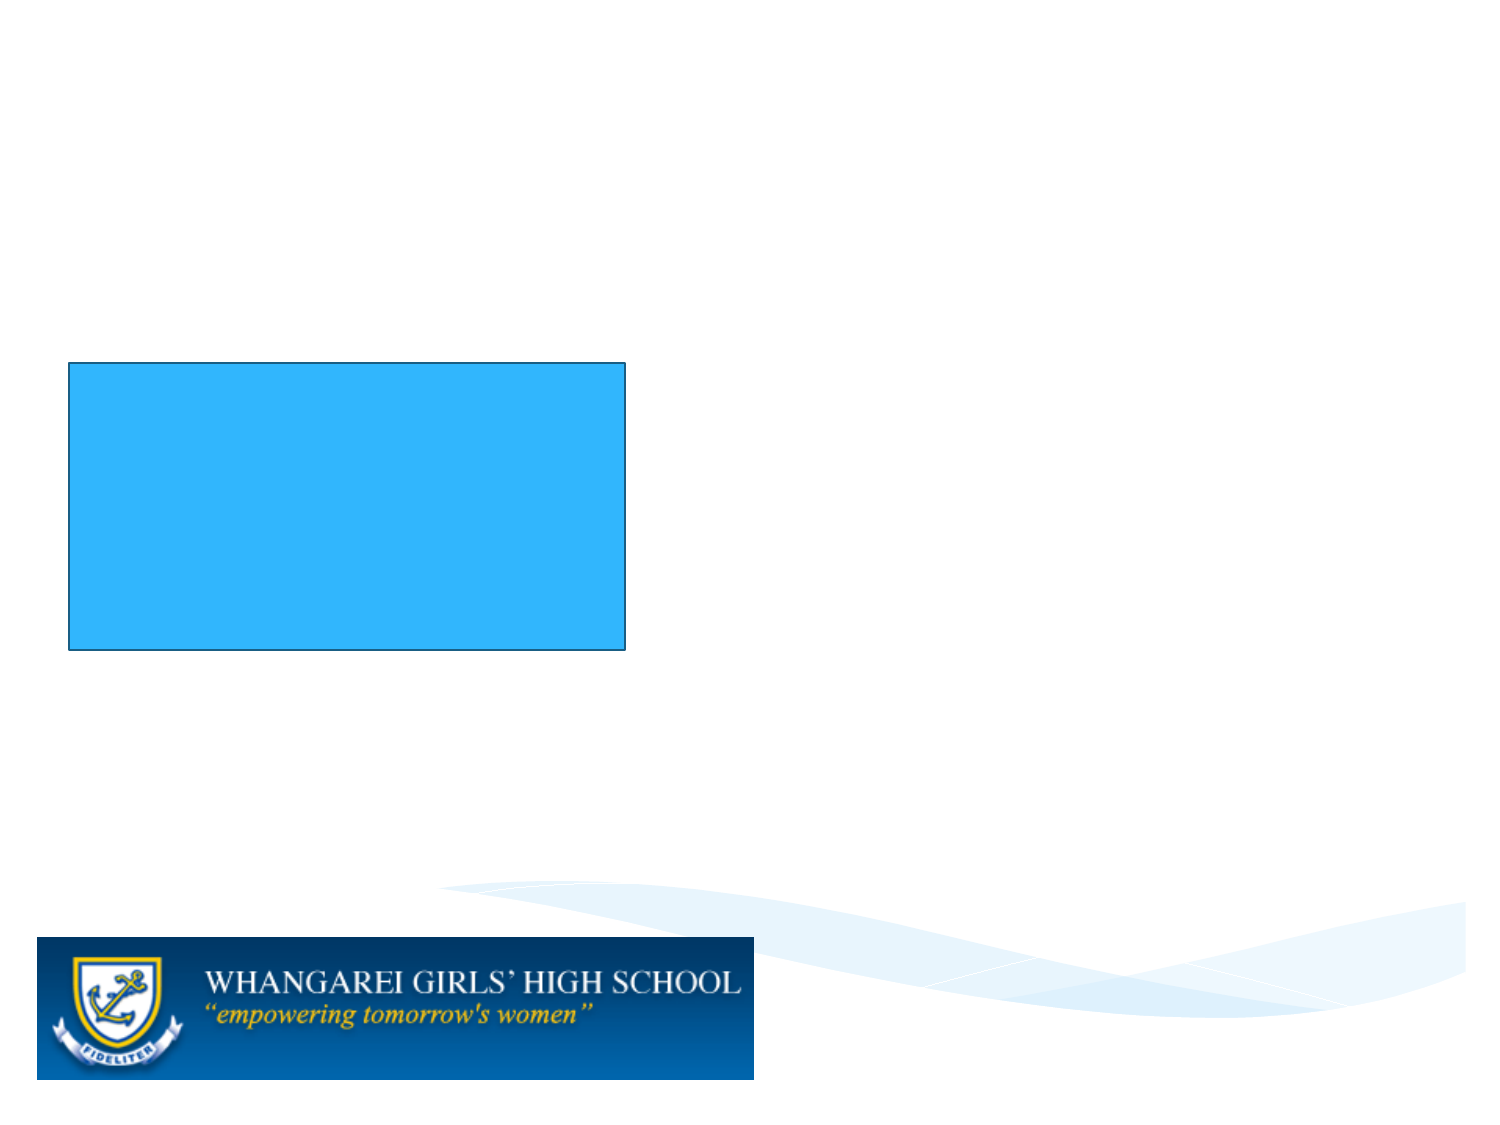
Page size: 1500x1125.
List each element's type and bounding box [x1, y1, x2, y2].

text_box [68, 362, 626, 651]
picture [37, 937, 754, 1080]
